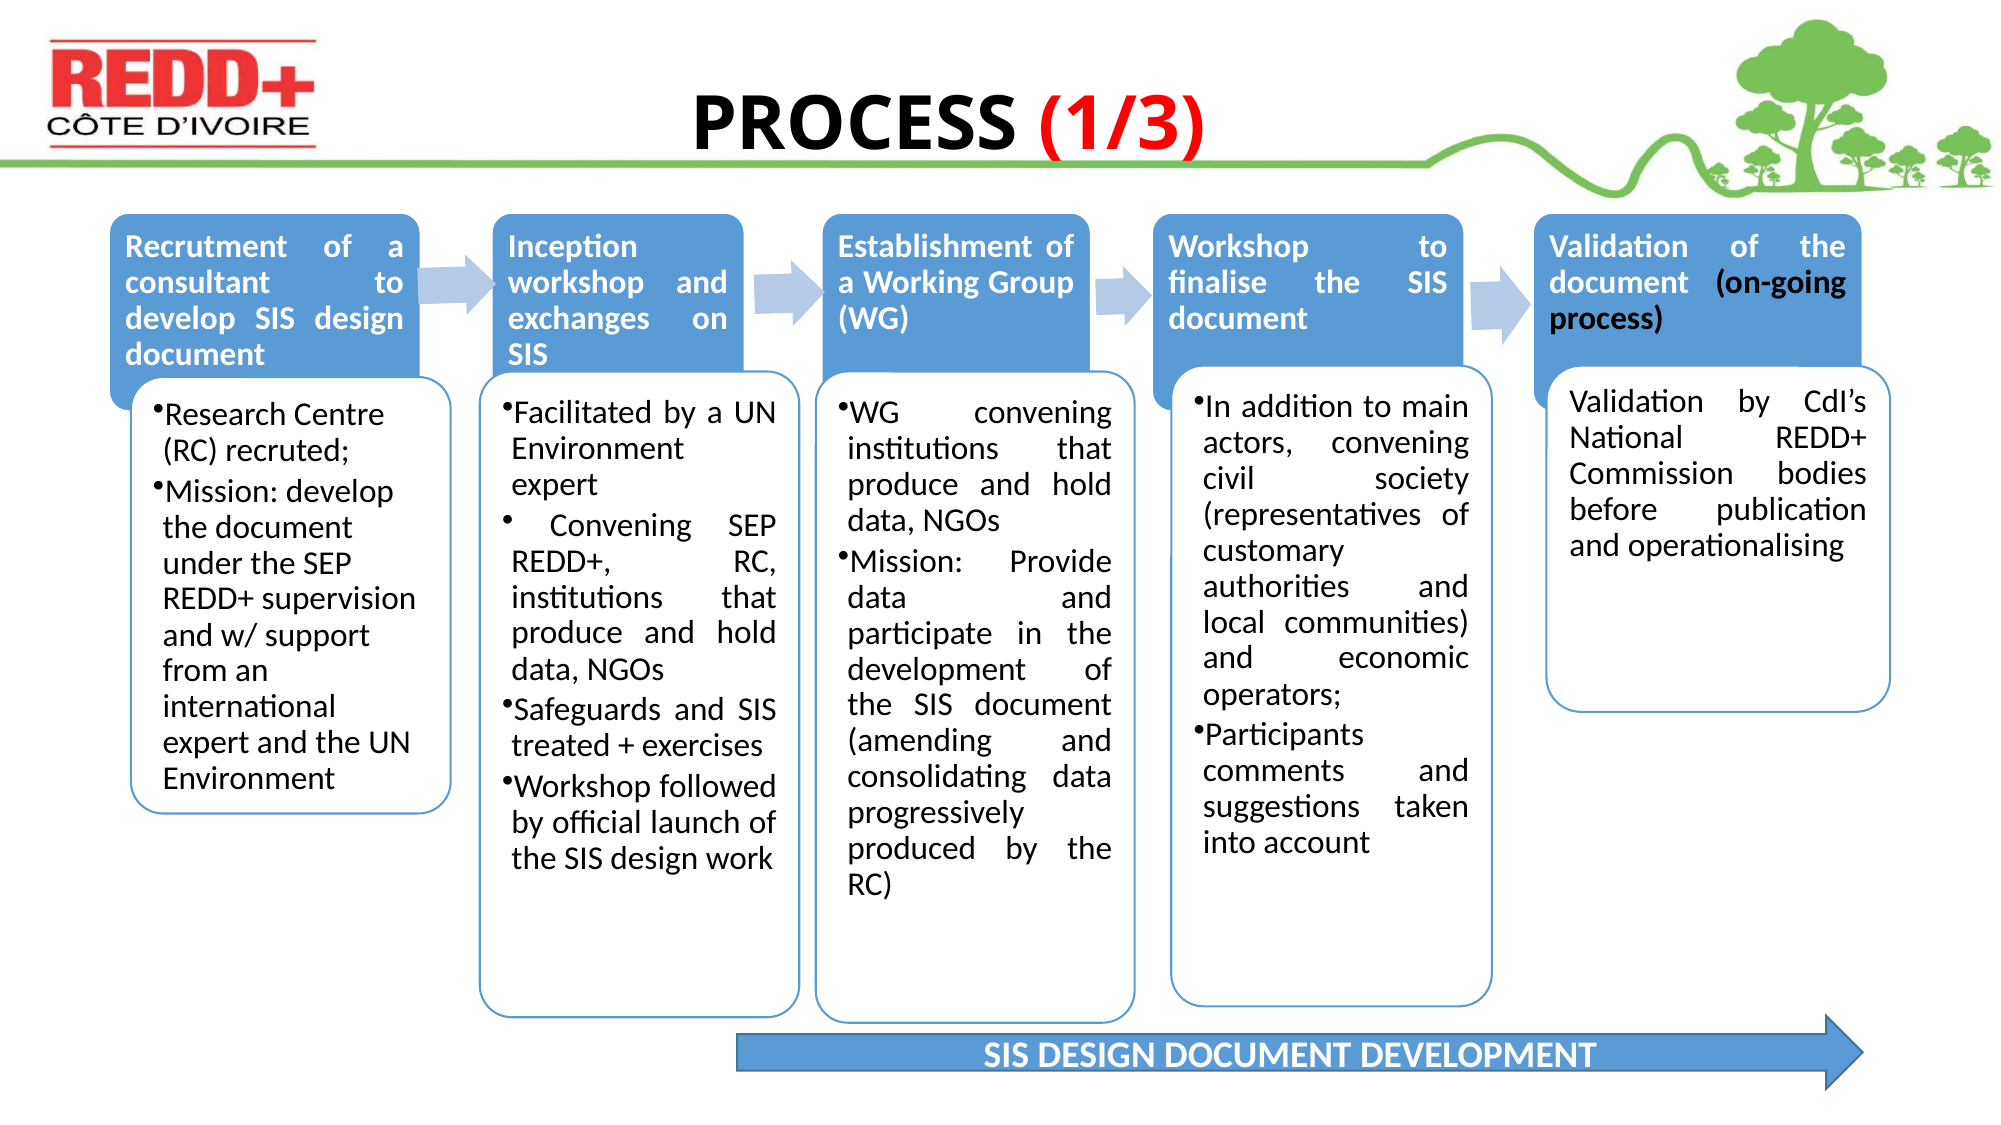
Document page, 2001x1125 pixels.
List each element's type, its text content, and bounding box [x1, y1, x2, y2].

text_box SIS DESIGN DOCUMENT DEVELOPMENT [736, 1023, 1865, 1092]
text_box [108, 212, 1891, 1023]
picture [0, 0, 2000, 200]
